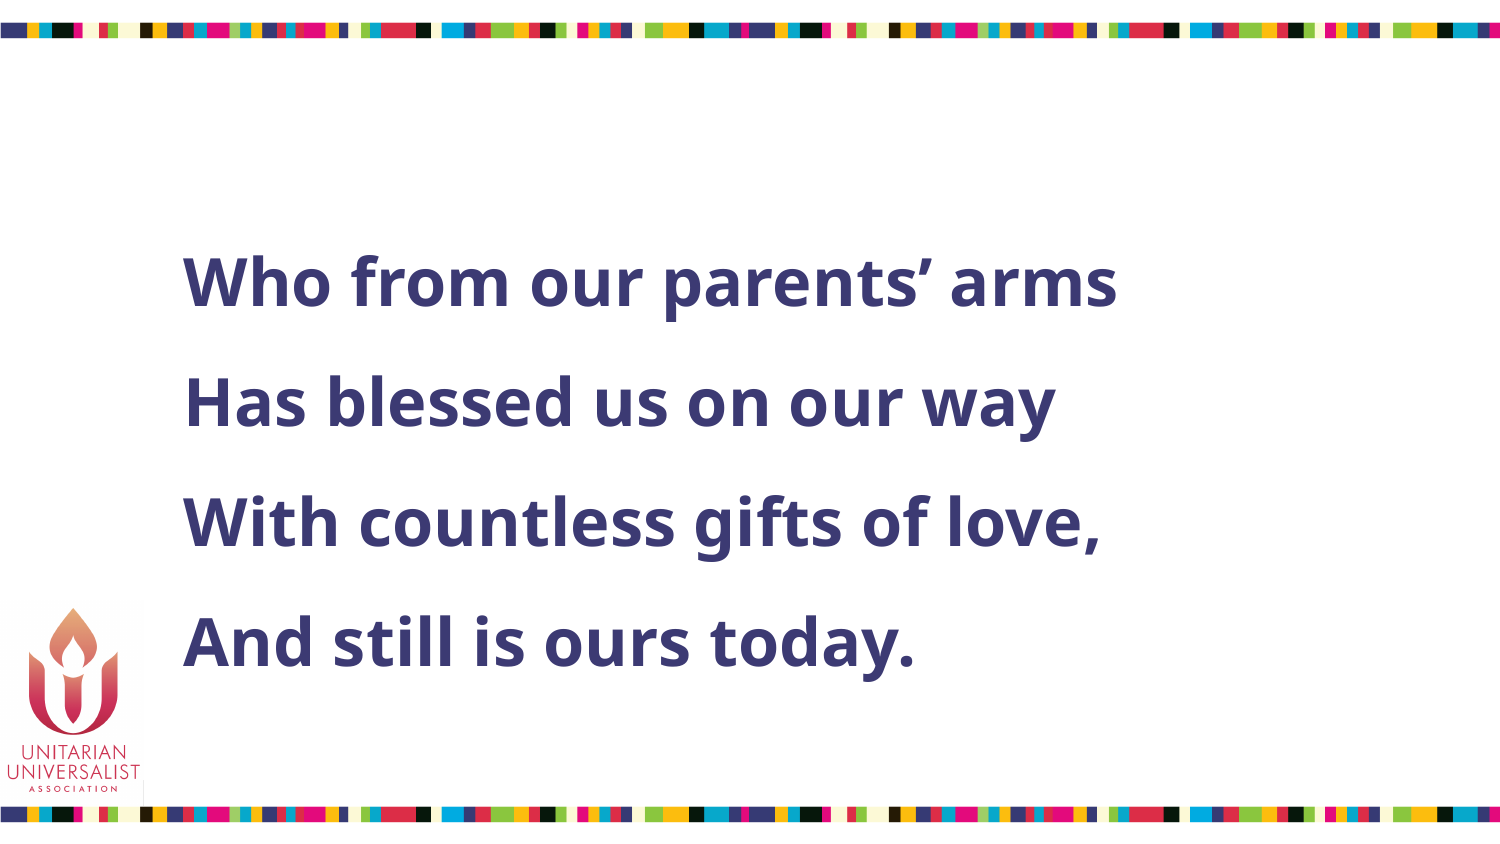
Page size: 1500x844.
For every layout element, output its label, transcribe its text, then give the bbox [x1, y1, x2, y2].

text_box Who from our parents’ arms Has blessed us on our way With countless gifts of love, And still is ours today. [168, 184, 1421, 695]
picture [0, 22, 1500, 40]
picture [0, 600, 1500, 824]
